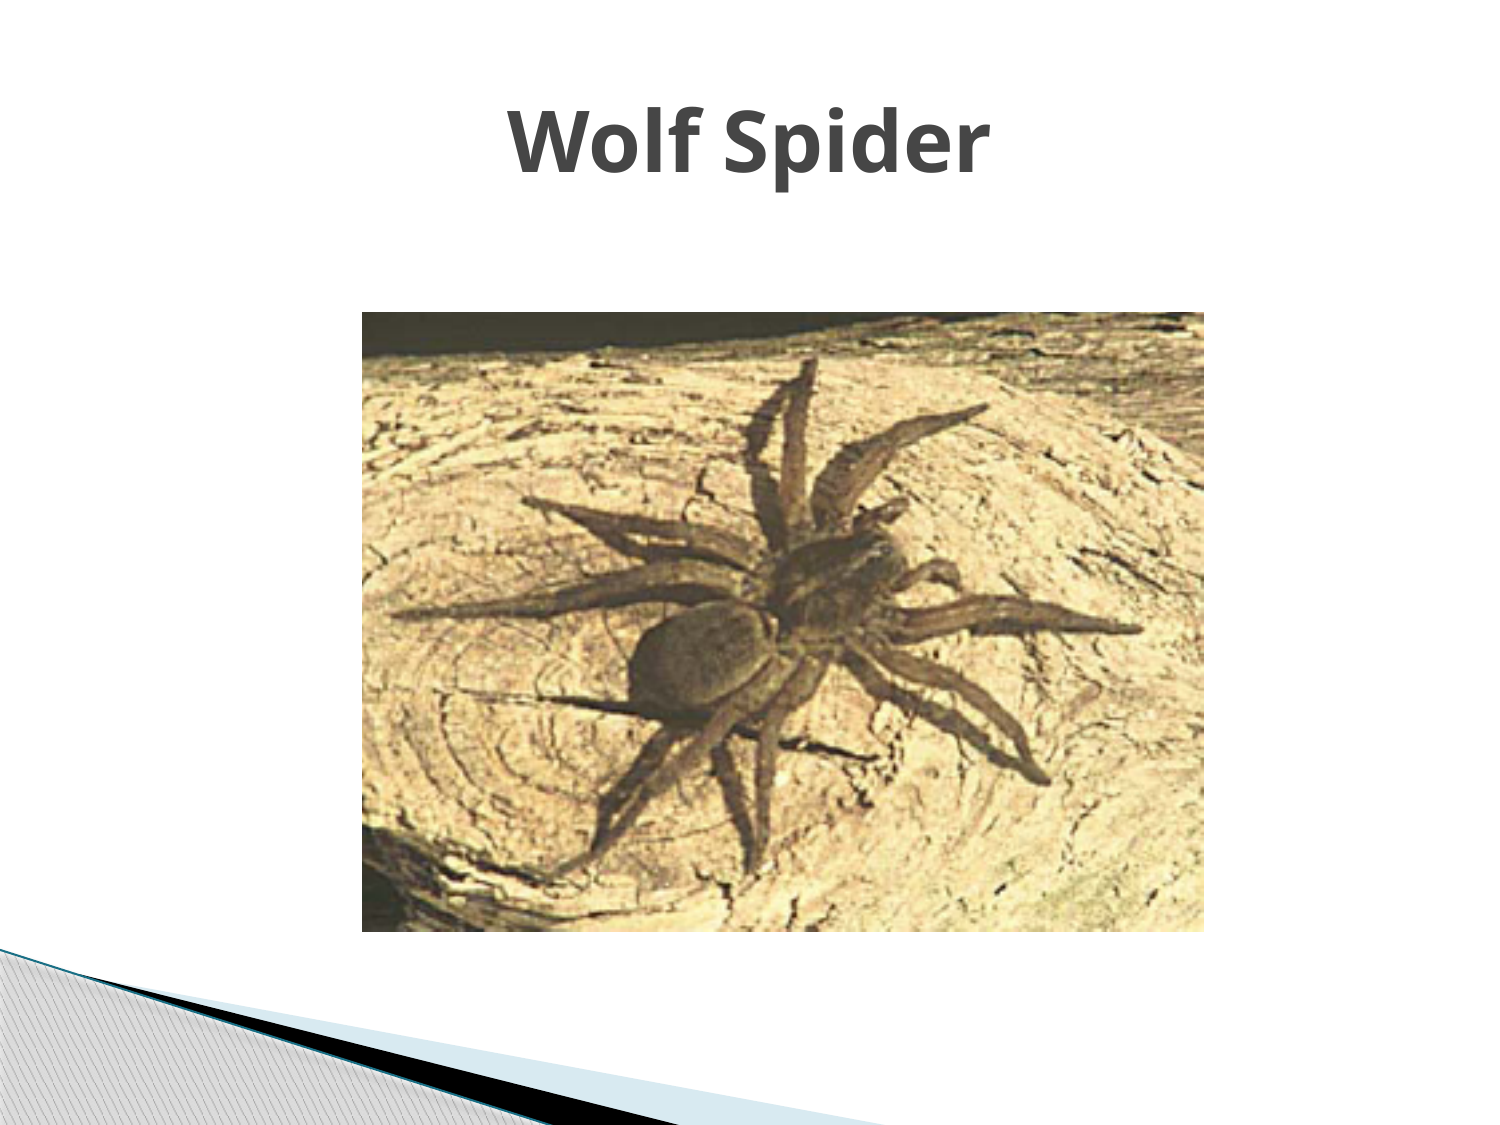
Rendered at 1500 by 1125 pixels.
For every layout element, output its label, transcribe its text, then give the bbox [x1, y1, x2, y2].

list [362, 312, 1204, 932]
title Wolf Spider [75, 45, 1425, 233]
